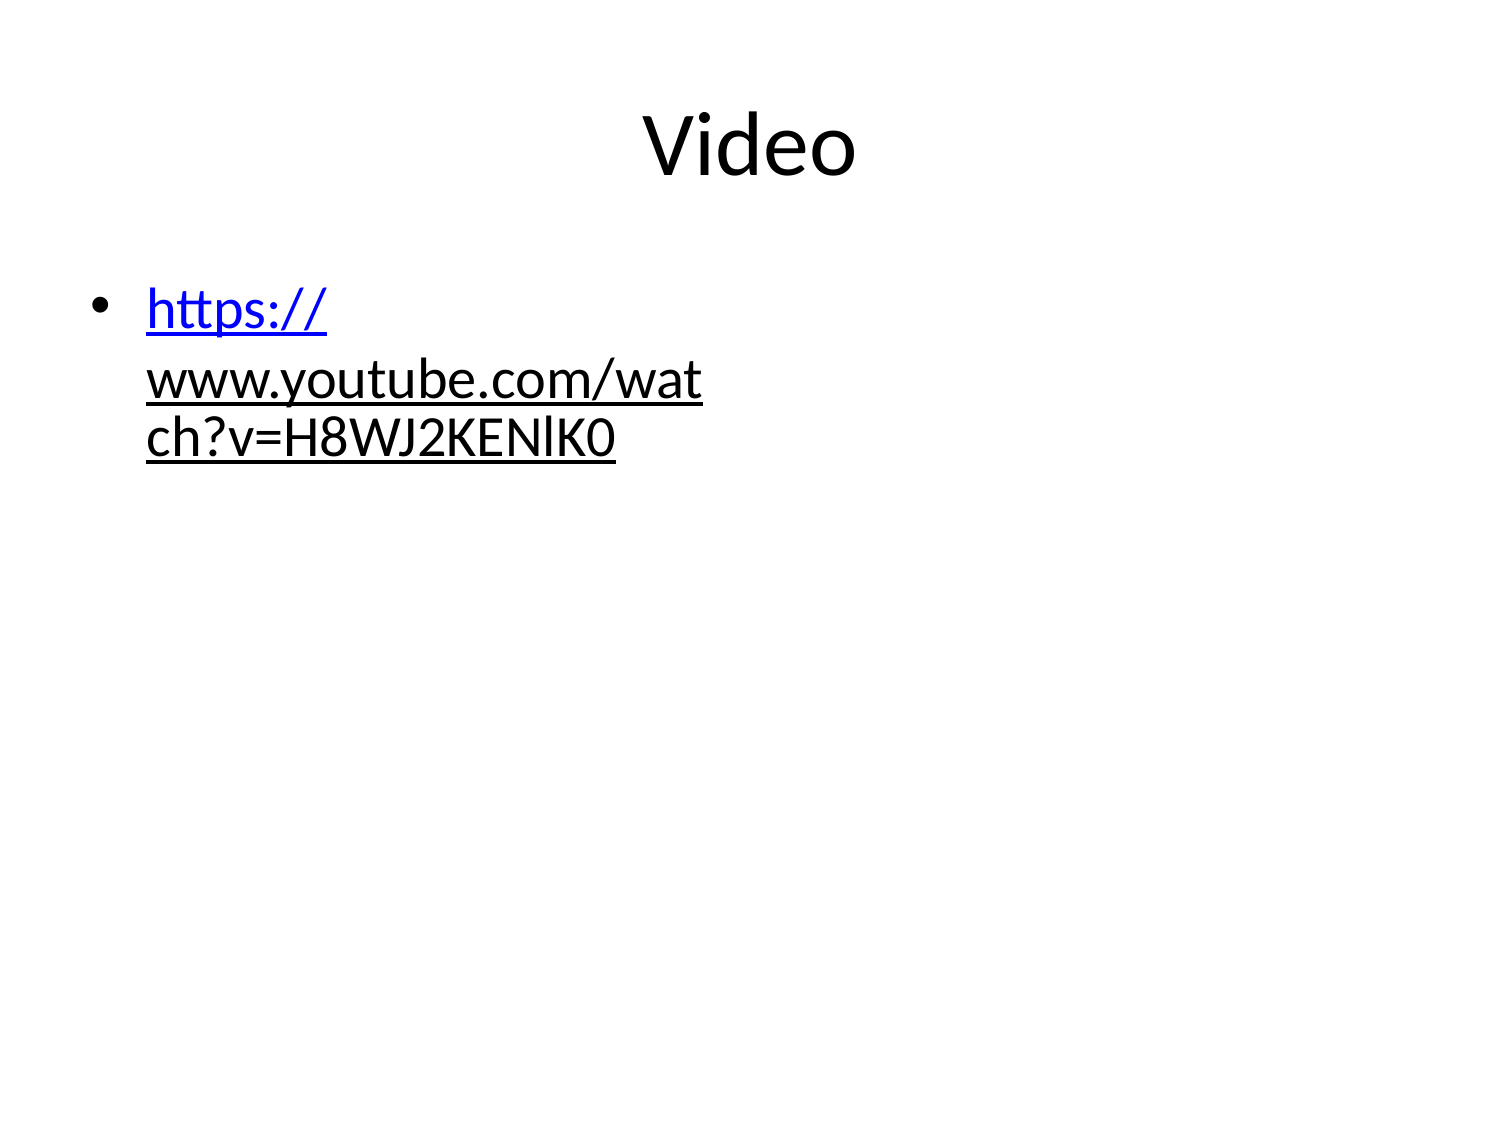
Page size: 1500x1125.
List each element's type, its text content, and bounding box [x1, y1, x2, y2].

title Video [75, 45, 1425, 233]
list https://www.youtube.com/watch?v=H8WJ2KENlK0 [75, 262, 738, 1005]
